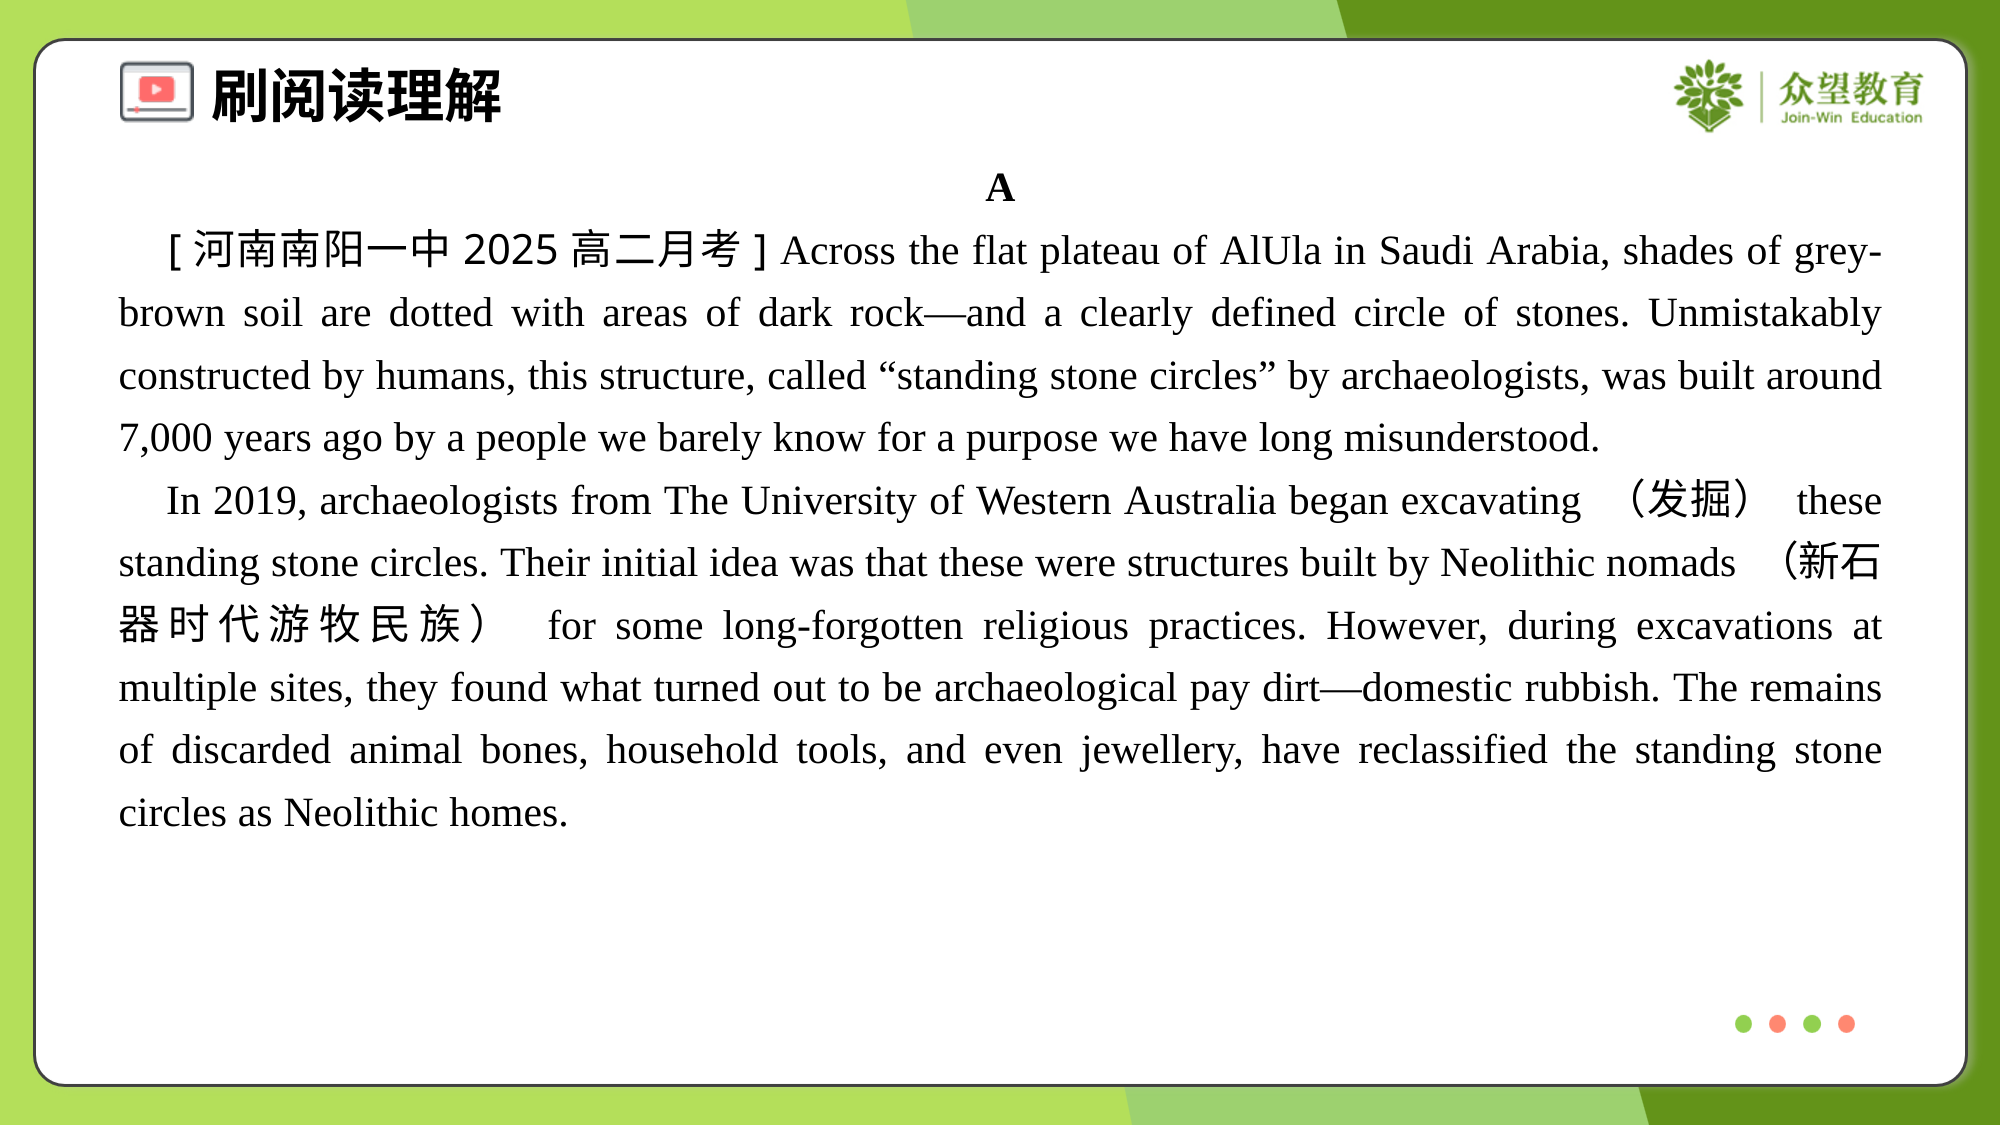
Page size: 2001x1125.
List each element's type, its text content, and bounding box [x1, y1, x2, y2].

text_box A [河南南阳一中2025高二月考] Across the flat plateau of AlUla in Saudi Arabia, shades of grey-brown soil are dotted with areas of dark rock—and a clearly defined circle of stones. Unmistakably constructed by humans, this structure, called “standing stone circles” by archaeologists, was built around 7,000 years ago by a people we barely know for a purpose we have long misunderstood. In 2019, archaeologists from The University of Western Australia began excavating （发掘） these standing stone circles. Their initial idea was that these were structures built by Neolithic nomads （新石器时代游牧民族） for some long-forgotten religious practices. However, during excavations at multiple sites, they found what turned out to be archaeological pay dirt—domestic rubbish. The remains of discarded animal bones, household tools, and even jewellery, have reclassified the standing stone circles as Neolithic homes. [118, 147, 1883, 898]
picture [0, 0, 2000, 1125]
